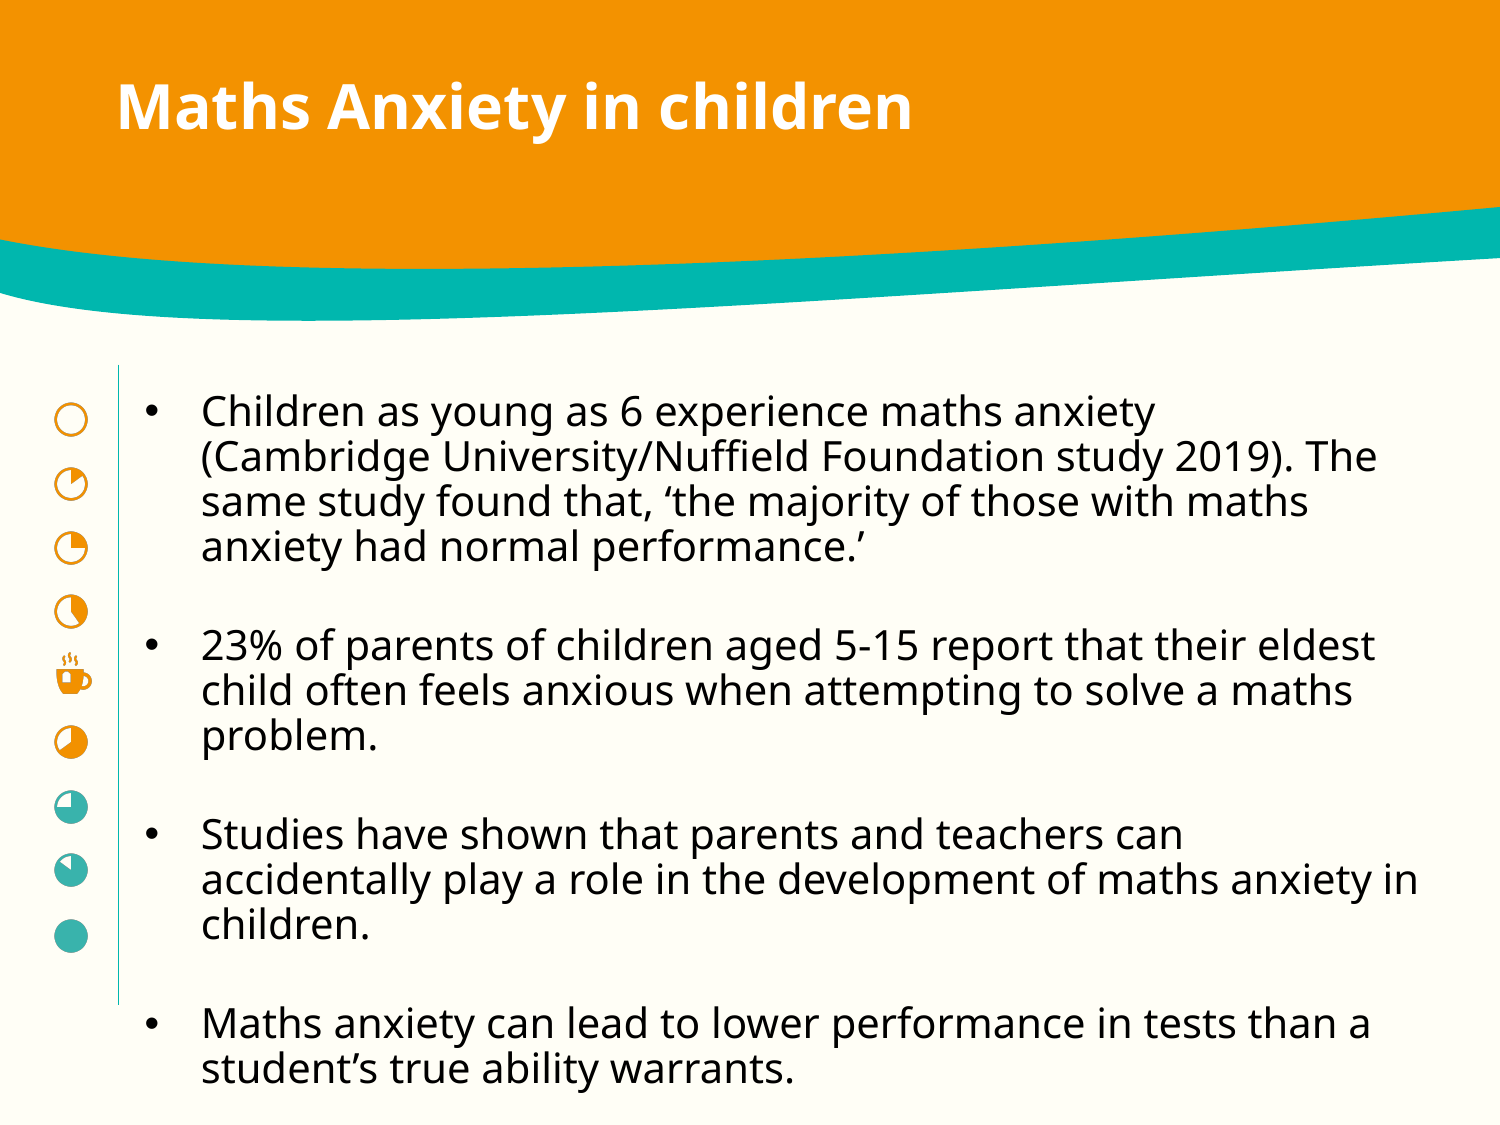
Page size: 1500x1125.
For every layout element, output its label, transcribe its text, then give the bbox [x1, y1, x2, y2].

picture [50, 590, 92, 633]
list Children as young as 6 experience maths anxiety (Cambridge University/Nuffield Foundation study 2019)​. The same study found that, ‘the majority of those with maths anxiety had normal performance.’​ 23% of parents of children aged 5-15 report that their eldest child often feels anxious when attempting to solve a maths problem. Studies have shown that parents and teachers can accidentally play a role in the development of maths anxiety in children. Maths anxiety can lead to lower performance in tests than a student’s true ability warrants. [129, 382, 1440, 1031]
picture [50, 915, 92, 957]
picture [50, 849, 92, 891]
picture [50, 786, 92, 828]
picture [47, 646, 101, 700]
picture [50, 721, 92, 763]
list Maths Anxiety in children [100, 67, 1411, 258]
picture [50, 527, 92, 569]
picture [50, 398, 92, 441]
picture [50, 463, 92, 505]
